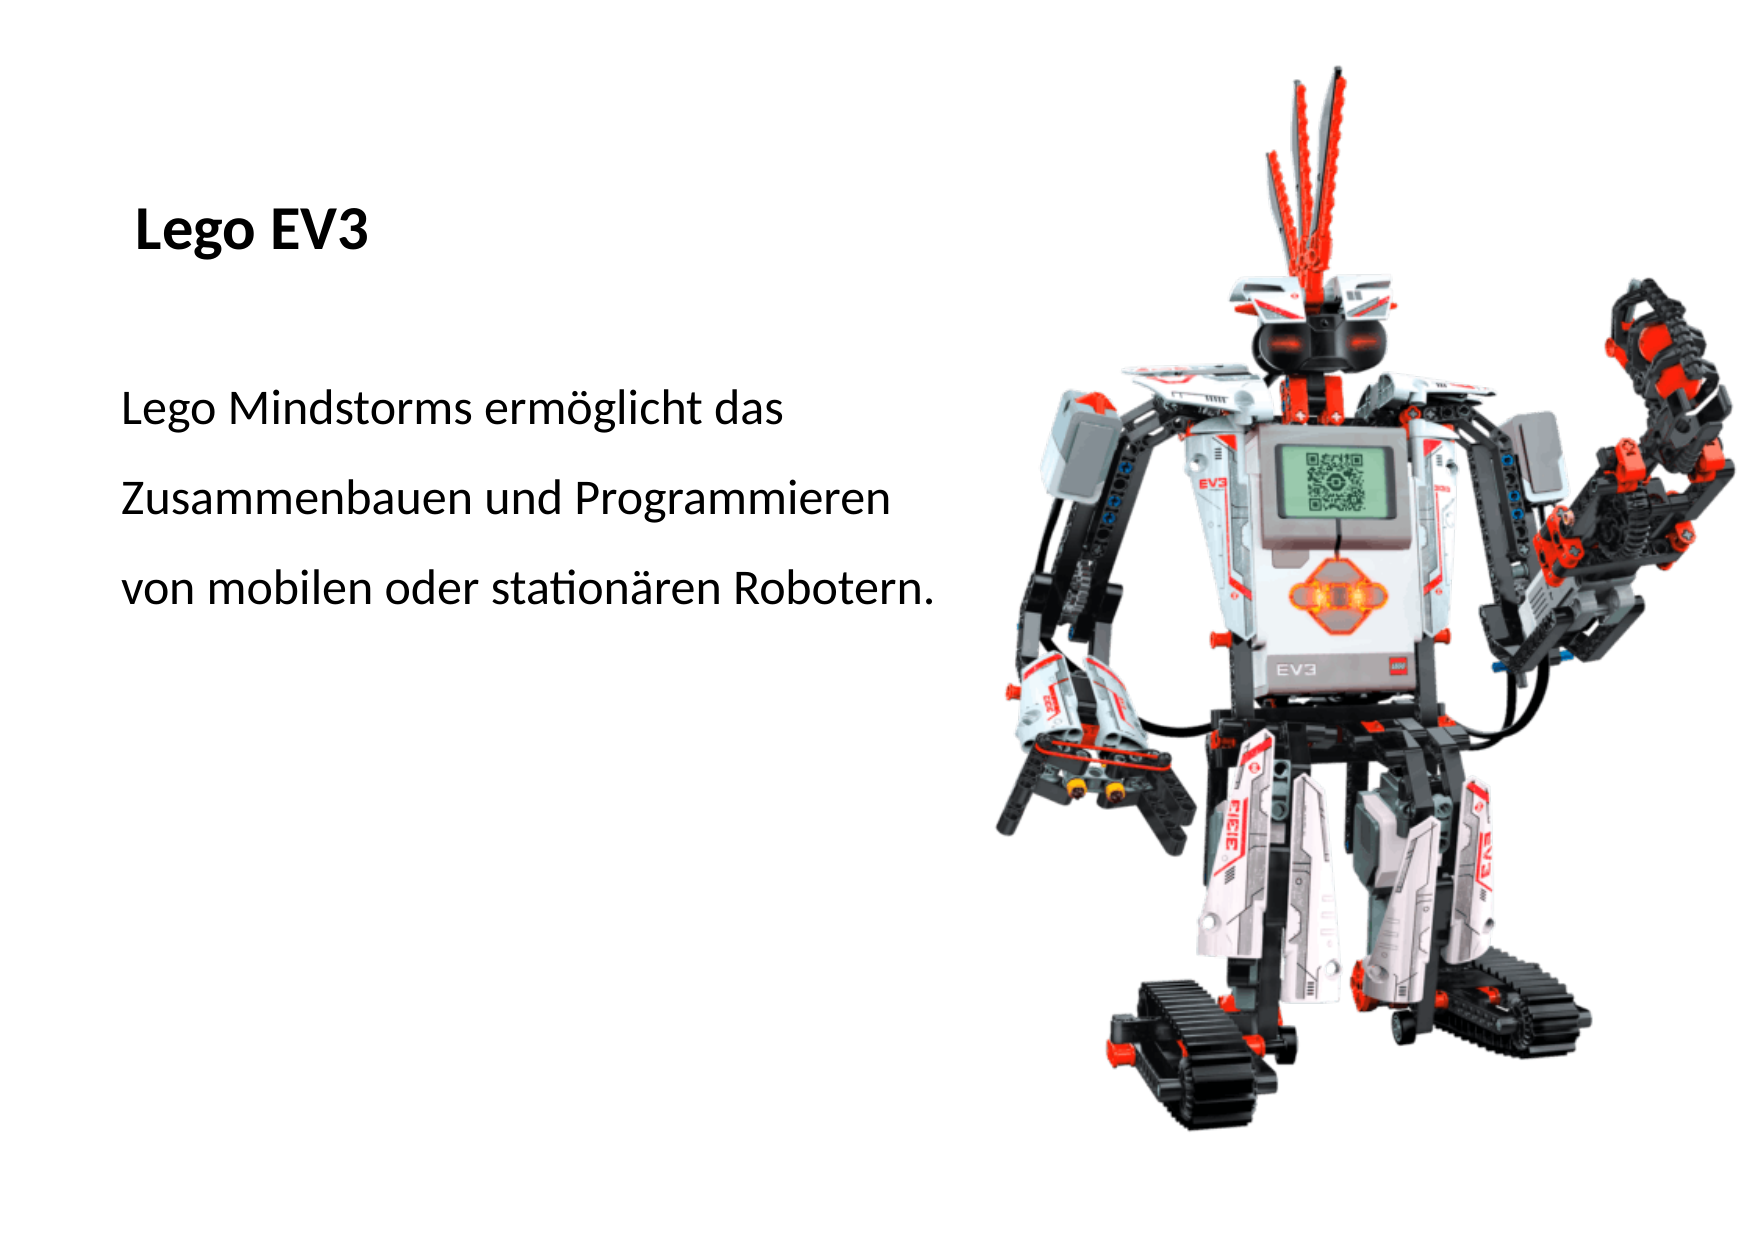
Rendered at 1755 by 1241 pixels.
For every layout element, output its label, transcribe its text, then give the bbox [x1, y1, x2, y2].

text_box Lego Mindstorms ermöglicht das Zusammenbauen und Programmieren von mobilen oder stationären Robotern. [121, 344, 800, 1051]
title Lego EV3 [121, 179, 800, 308]
picture [805, 52, 1755, 1179]
